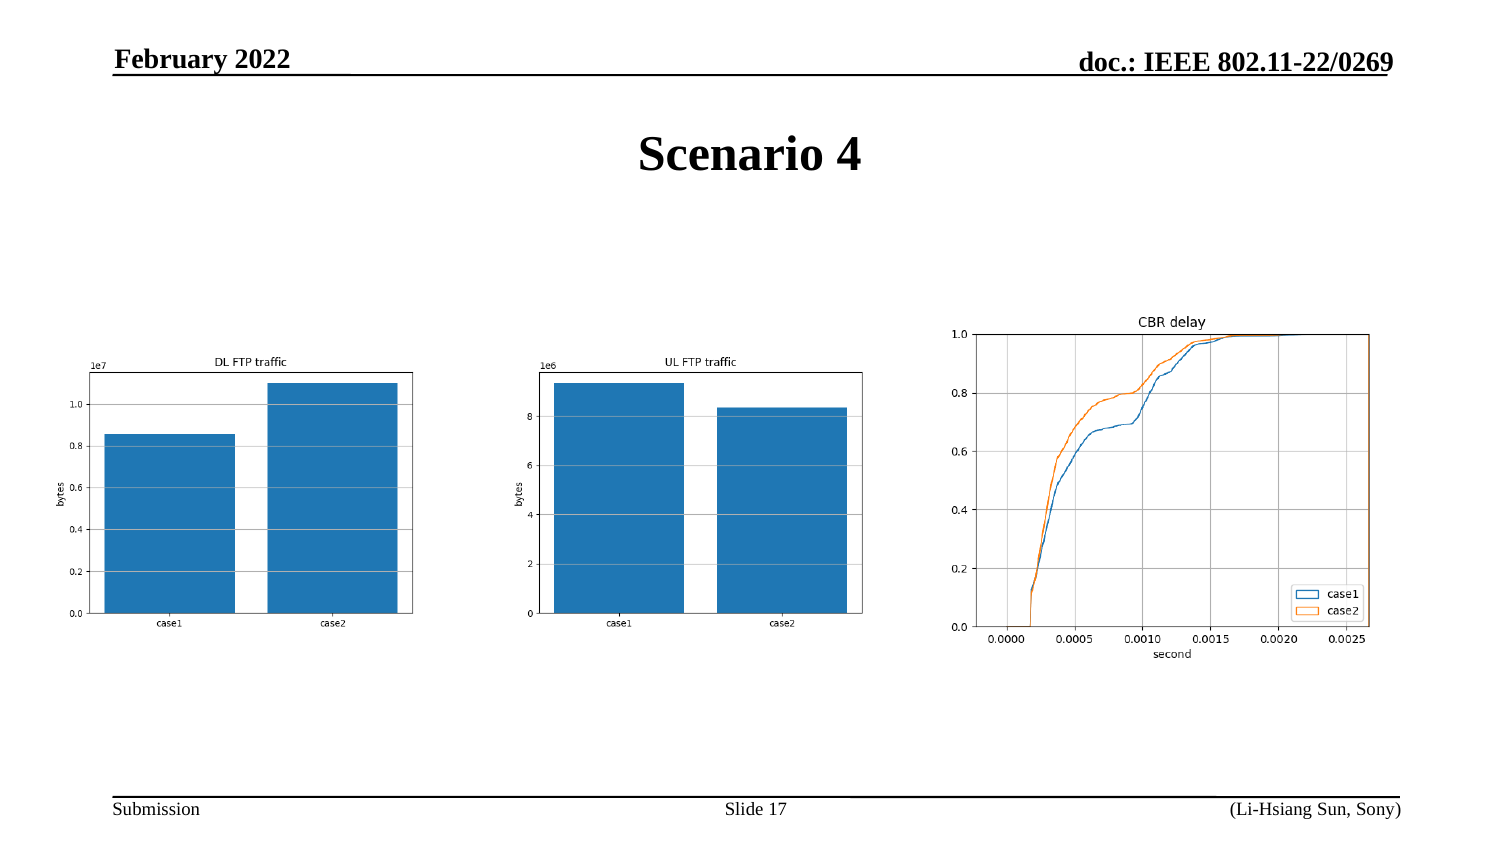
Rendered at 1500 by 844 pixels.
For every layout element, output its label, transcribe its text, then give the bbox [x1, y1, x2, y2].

slide_number Slide 17 [712, 796, 800, 842]
title Scenario 4 [112, 84, 1388, 216]
footer (Li-Hsiang Sun, Sony) [878, 796, 1402, 820]
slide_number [114, 40, 423, 75]
picture [37, 334, 454, 648]
picture [912, 287, 1420, 668]
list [487, 334, 904, 647]
